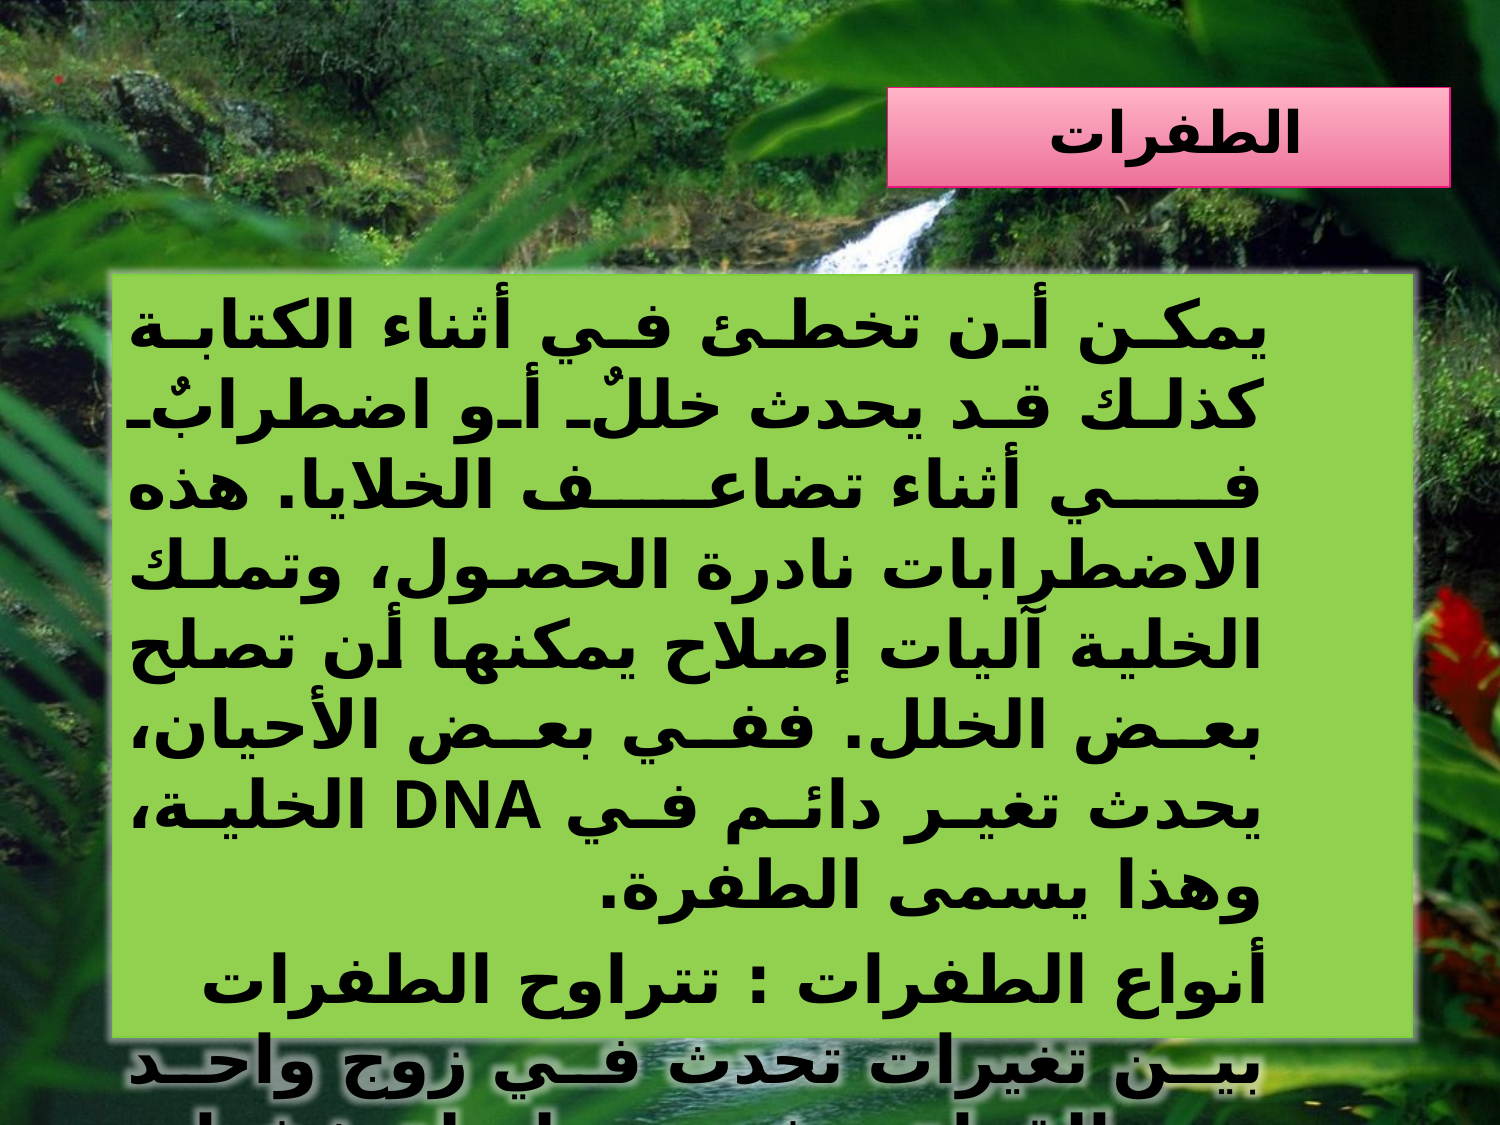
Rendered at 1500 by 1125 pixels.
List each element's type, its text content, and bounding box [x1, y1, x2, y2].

title الطفرات [887, 87, 1451, 188]
picture [0, 0, 1500, 1125]
text_box يمكن أن تخطئ في أثناء الكتابة كذلك قد يحدث خللٌ أو اضطرابٌ في أثناء تضاعف الخلايا. هذه الاضطرابات نادرة الحصول، وتملك الخلية آليات إصلاح يمكنها أن تصلح بعض الخلل. ففي بعض الأحيان، يحدث تغير دائم في DNA الخلية، وهذا يسمى الطفرة. أنواع الطفرات : تتراوح الطفرات بين تغيرات تحدث في زوج واحد من القواعد في سلسلة شفرات DNA إلى حذف قطع كبيرة من الكروموسومات. [112, 274, 1413, 1038]
